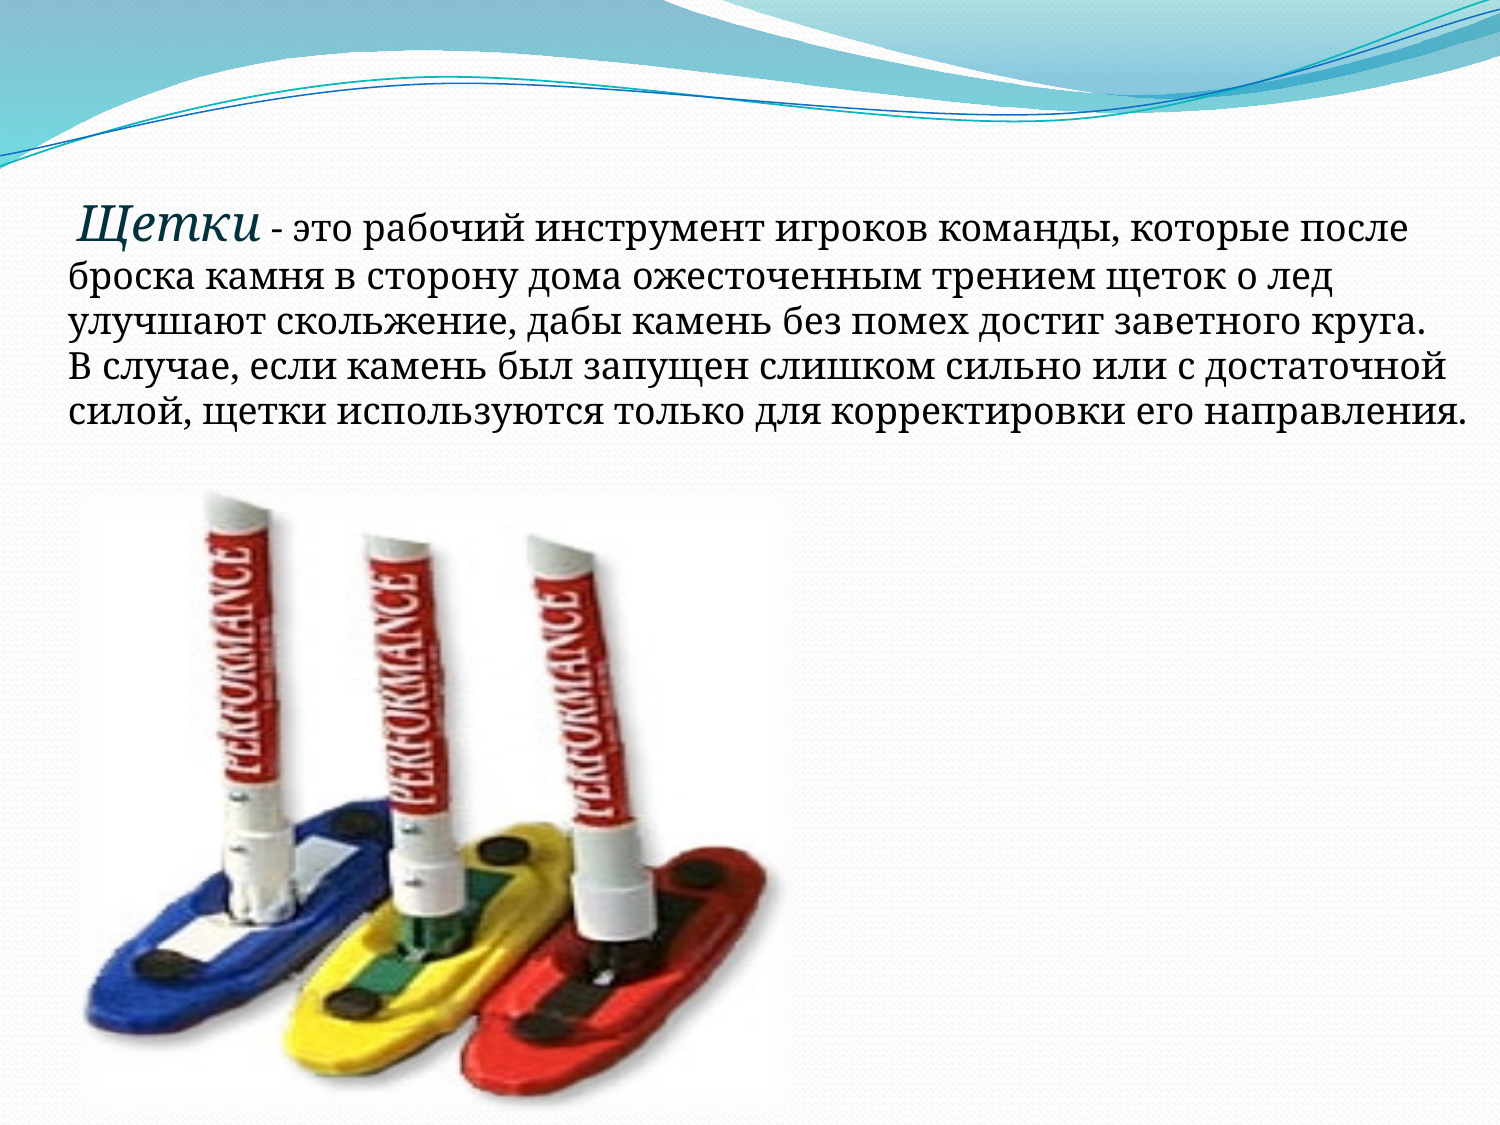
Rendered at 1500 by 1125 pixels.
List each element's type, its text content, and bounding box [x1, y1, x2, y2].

picture [64, 479, 805, 1125]
text_box Щетки - это рабочий инструмент игроков команды, которые после броска камня в сторону дома ожесточенным трением щеток о лед улучшают скольжение, дабы камень без помех достиг заветного круга. В случае, если камень был запущен слишком сильно или с достаточной силой, щетки используются только для корректировки его направления. [53, 184, 1500, 440]
